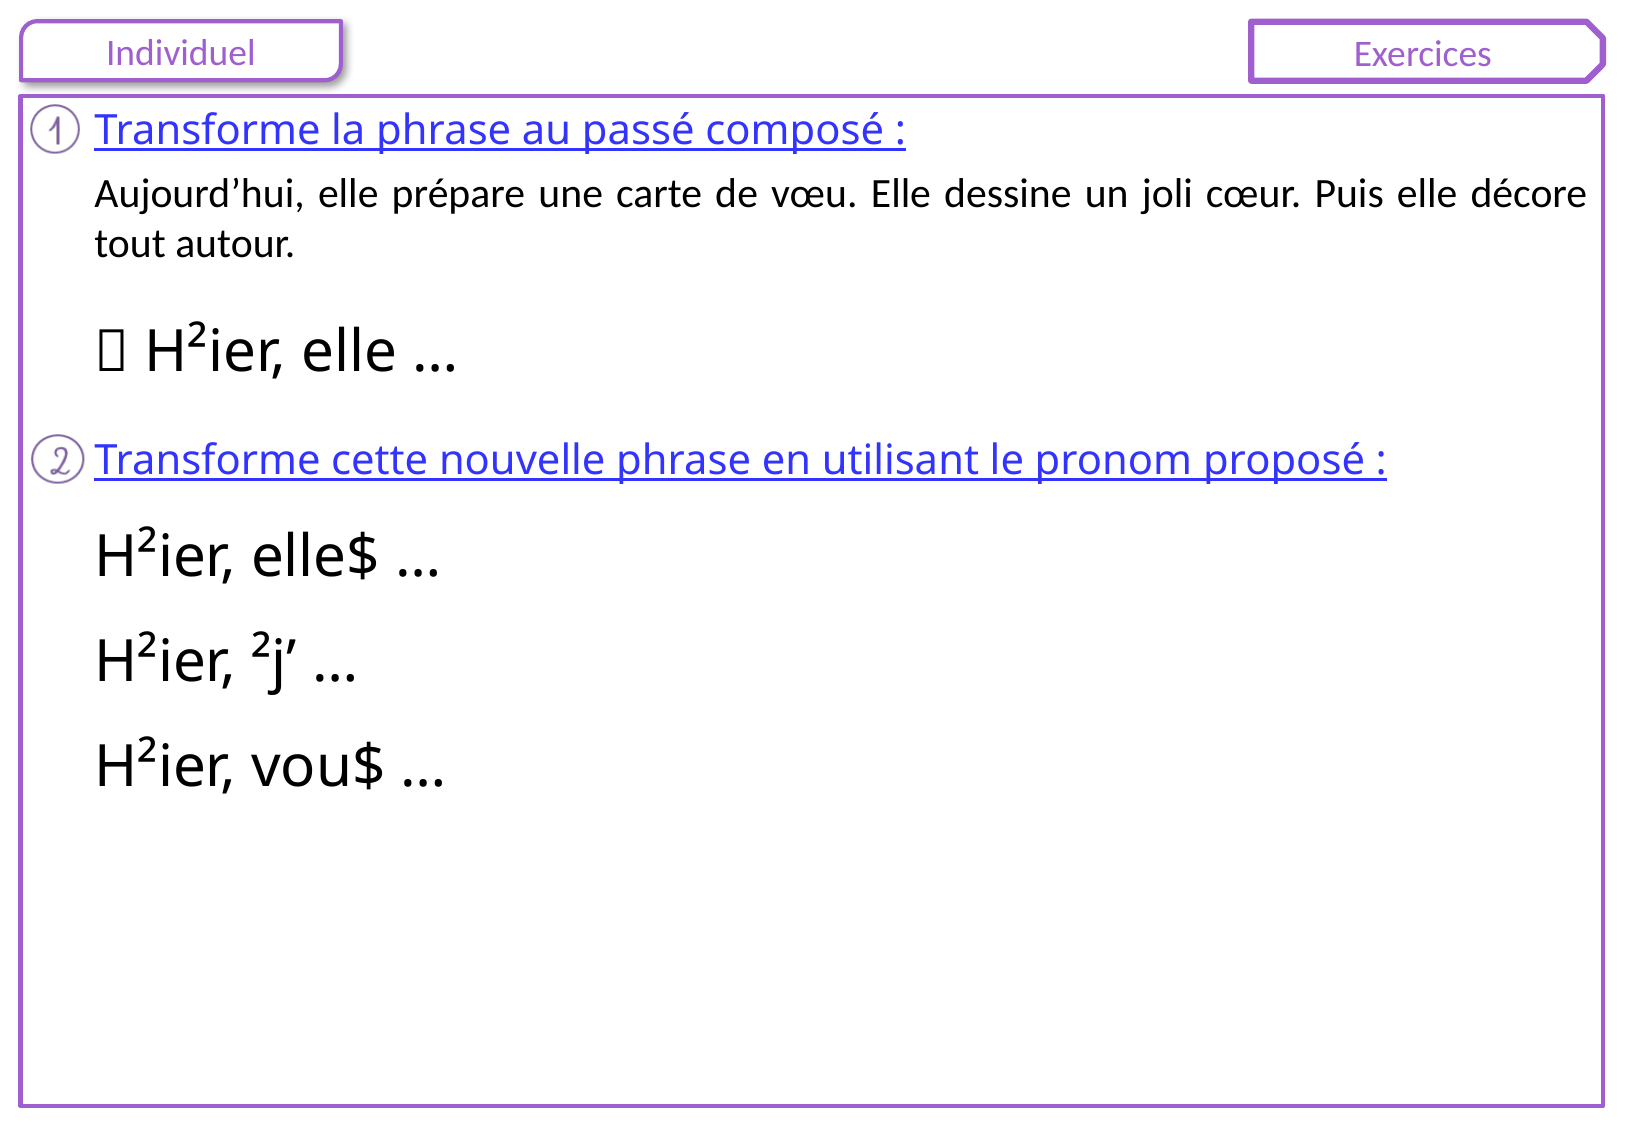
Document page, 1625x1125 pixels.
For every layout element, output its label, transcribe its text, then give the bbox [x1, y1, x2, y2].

picture [18, 424, 103, 522]
picture [18, 95, 97, 193]
list Transforme la phrase au passé composé : Aujourd’hui, elle prépare une carte de vœu. Elle dessine un joli cœur. Puis elle décore tout autour.  H²ier, elle … Transforme cette nouvelle phrase en utilisant le pronom proposé : H²ier, elle$ … H²ier, ²j’ … H²ier, vou$ … [18, 94, 1605, 1108]
